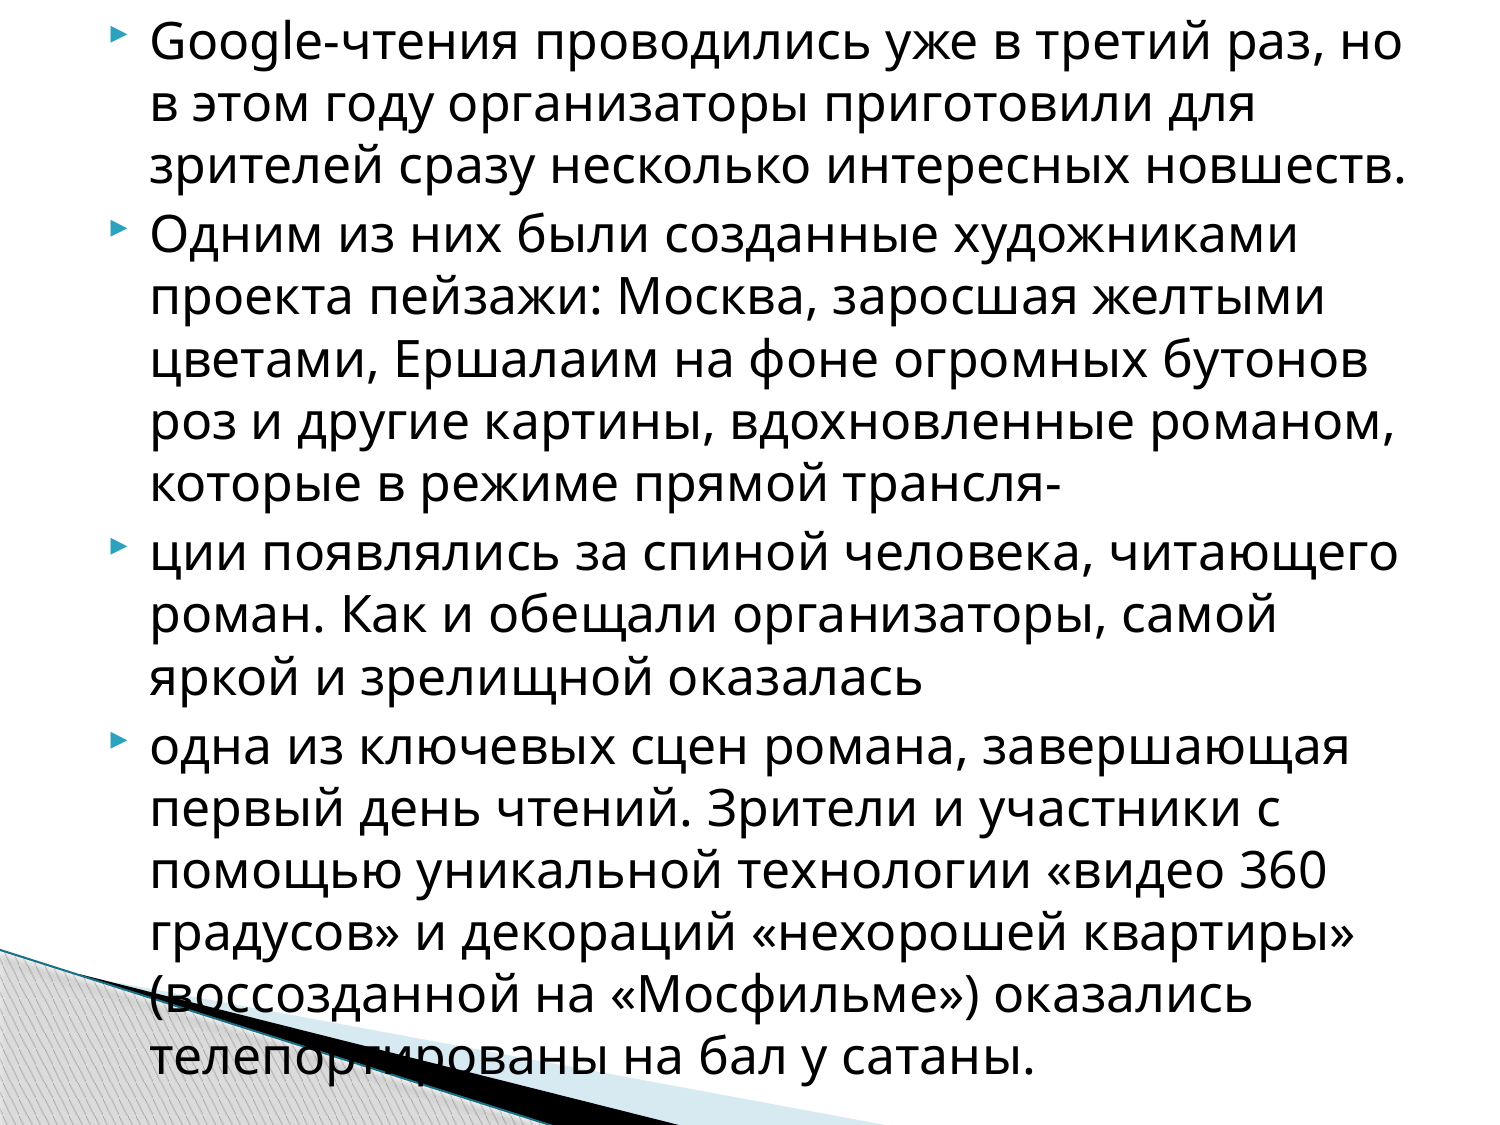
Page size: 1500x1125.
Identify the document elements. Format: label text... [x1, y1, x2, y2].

list Google-чтения проводились уже в третий раз, но в этом году организаторы приготовили для зрителей сразу несколько интересных новшеств. Одним из них были созданные художниками проекта пейзажи: Москва, заросшая желтыми цветами, Ершалаим на фоне огромных бутонов роз и другие картины, вдохновленные романом, которые в режиме прямой трансля- ции появлялись за спиной человека, читающего роман. Как и обещали организаторы, самой яркой и зрелищной оказалась одна из ключевых сцен романа, завершающая первый день чтений. Зрители и участники с помощью уникальной технологии «видео 360 градусов» и декораций «нехорошей квартиры» (воссозданной на «Мосфильме») оказались телепортированы на бал у сатаны. [75, 0, 1425, 1125]
